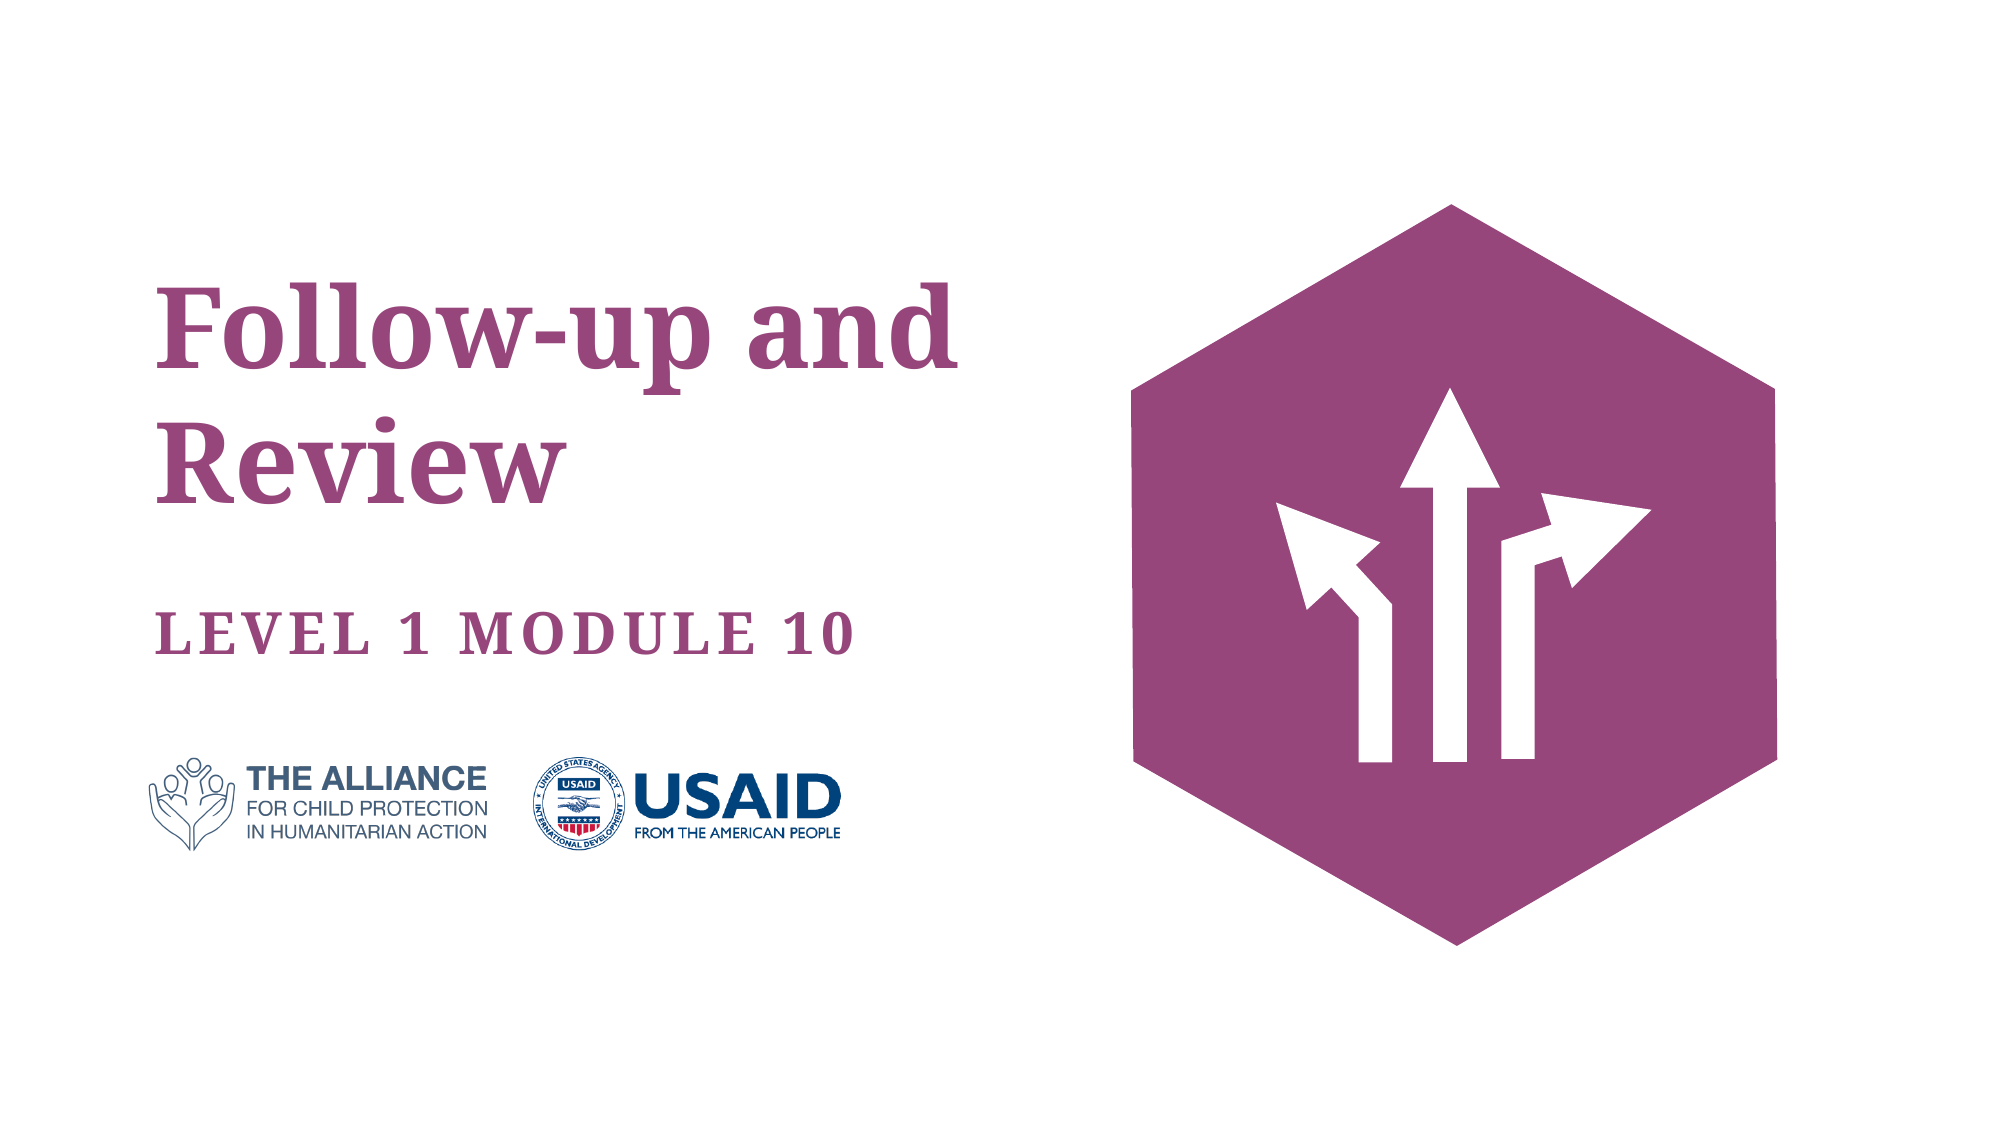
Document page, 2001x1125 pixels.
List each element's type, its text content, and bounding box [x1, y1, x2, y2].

text_box Follow-up and Review LEVEL 1 MODULE 10 [139, 248, 983, 674]
picture [125, 729, 884, 882]
text_box [1129, 203, 1779, 948]
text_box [1275, 387, 1652, 763]
